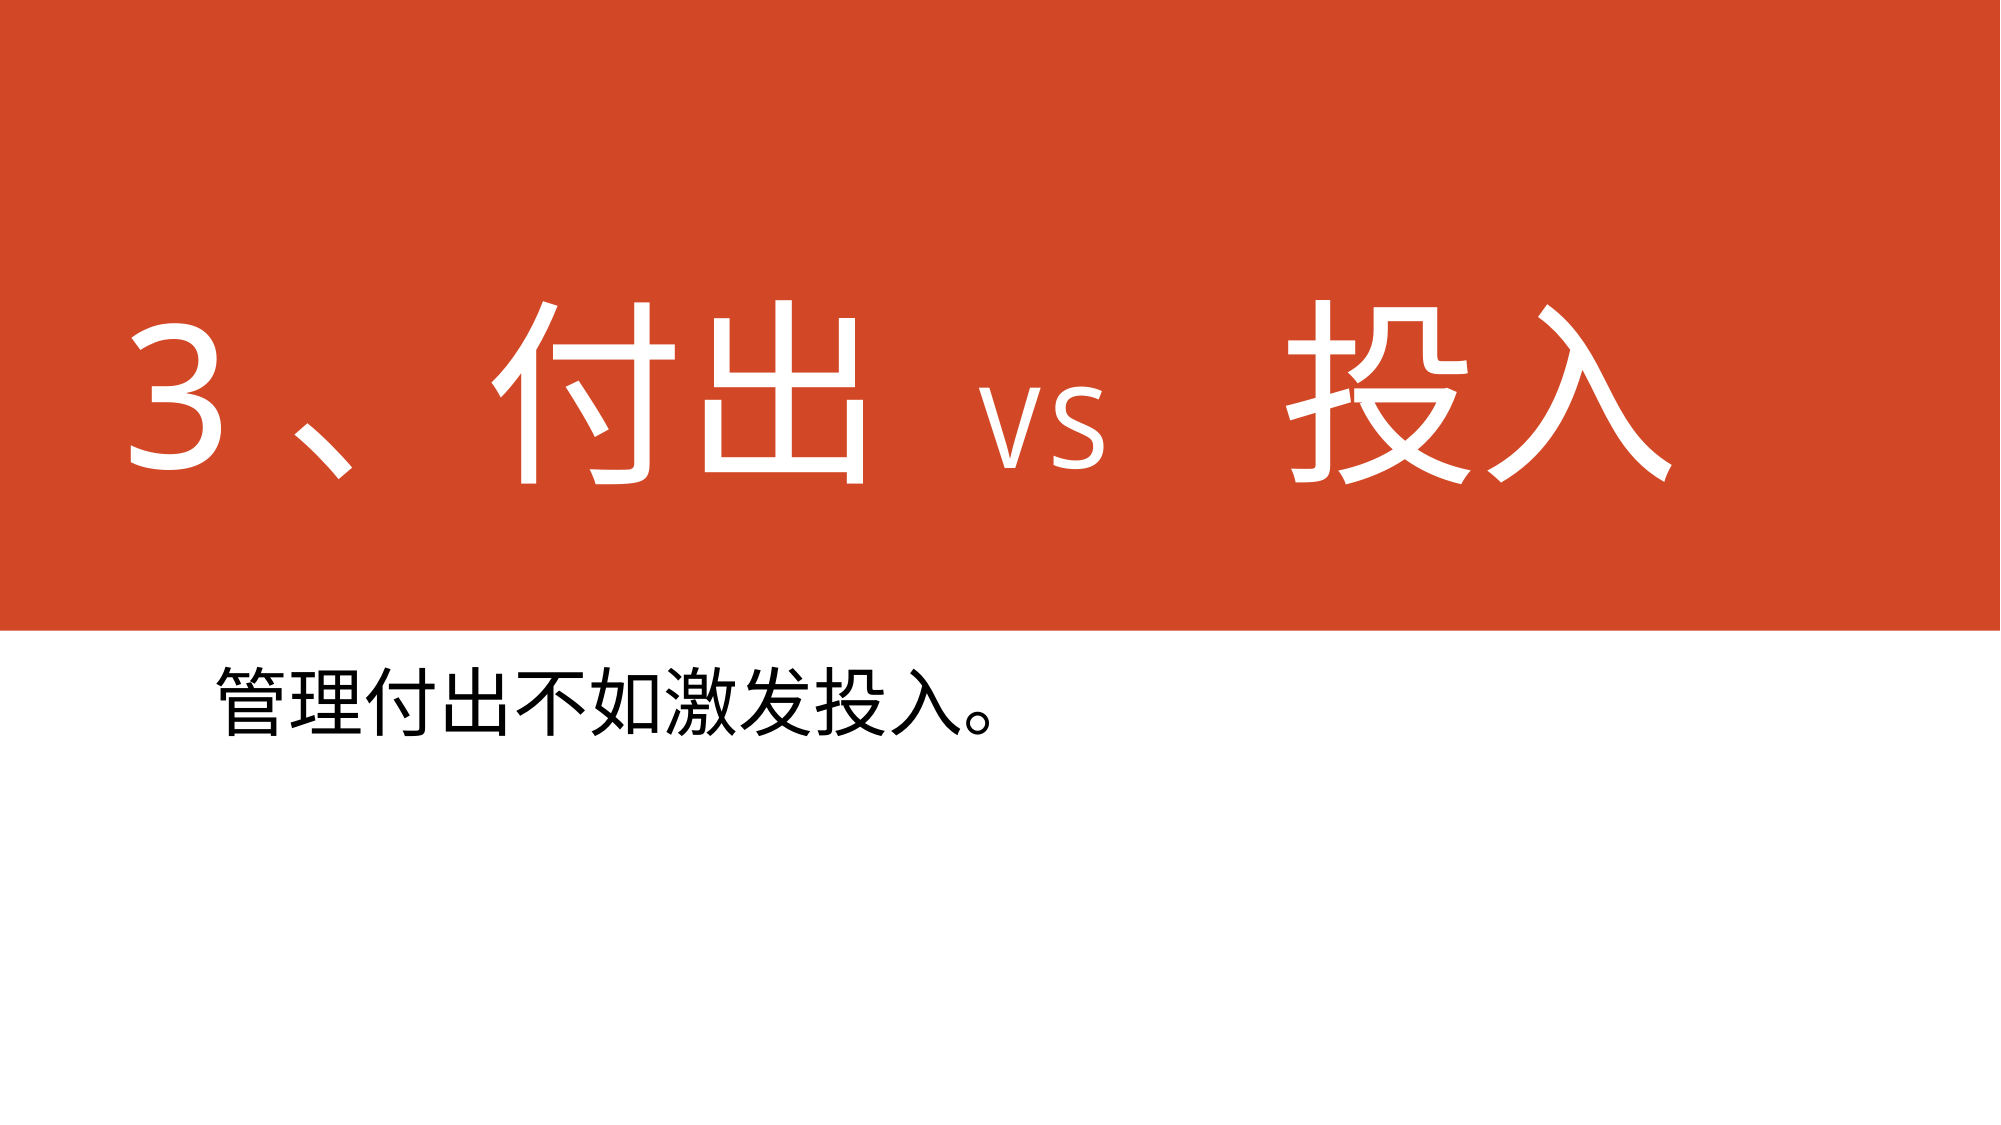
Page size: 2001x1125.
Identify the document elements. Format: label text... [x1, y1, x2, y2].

text_box 3、付出 VS 投入 [101, 260, 1695, 516]
text_box [0, 0, 2000, 632]
text_box 管理付出不如激发投入。 [198, 648, 1054, 753]
